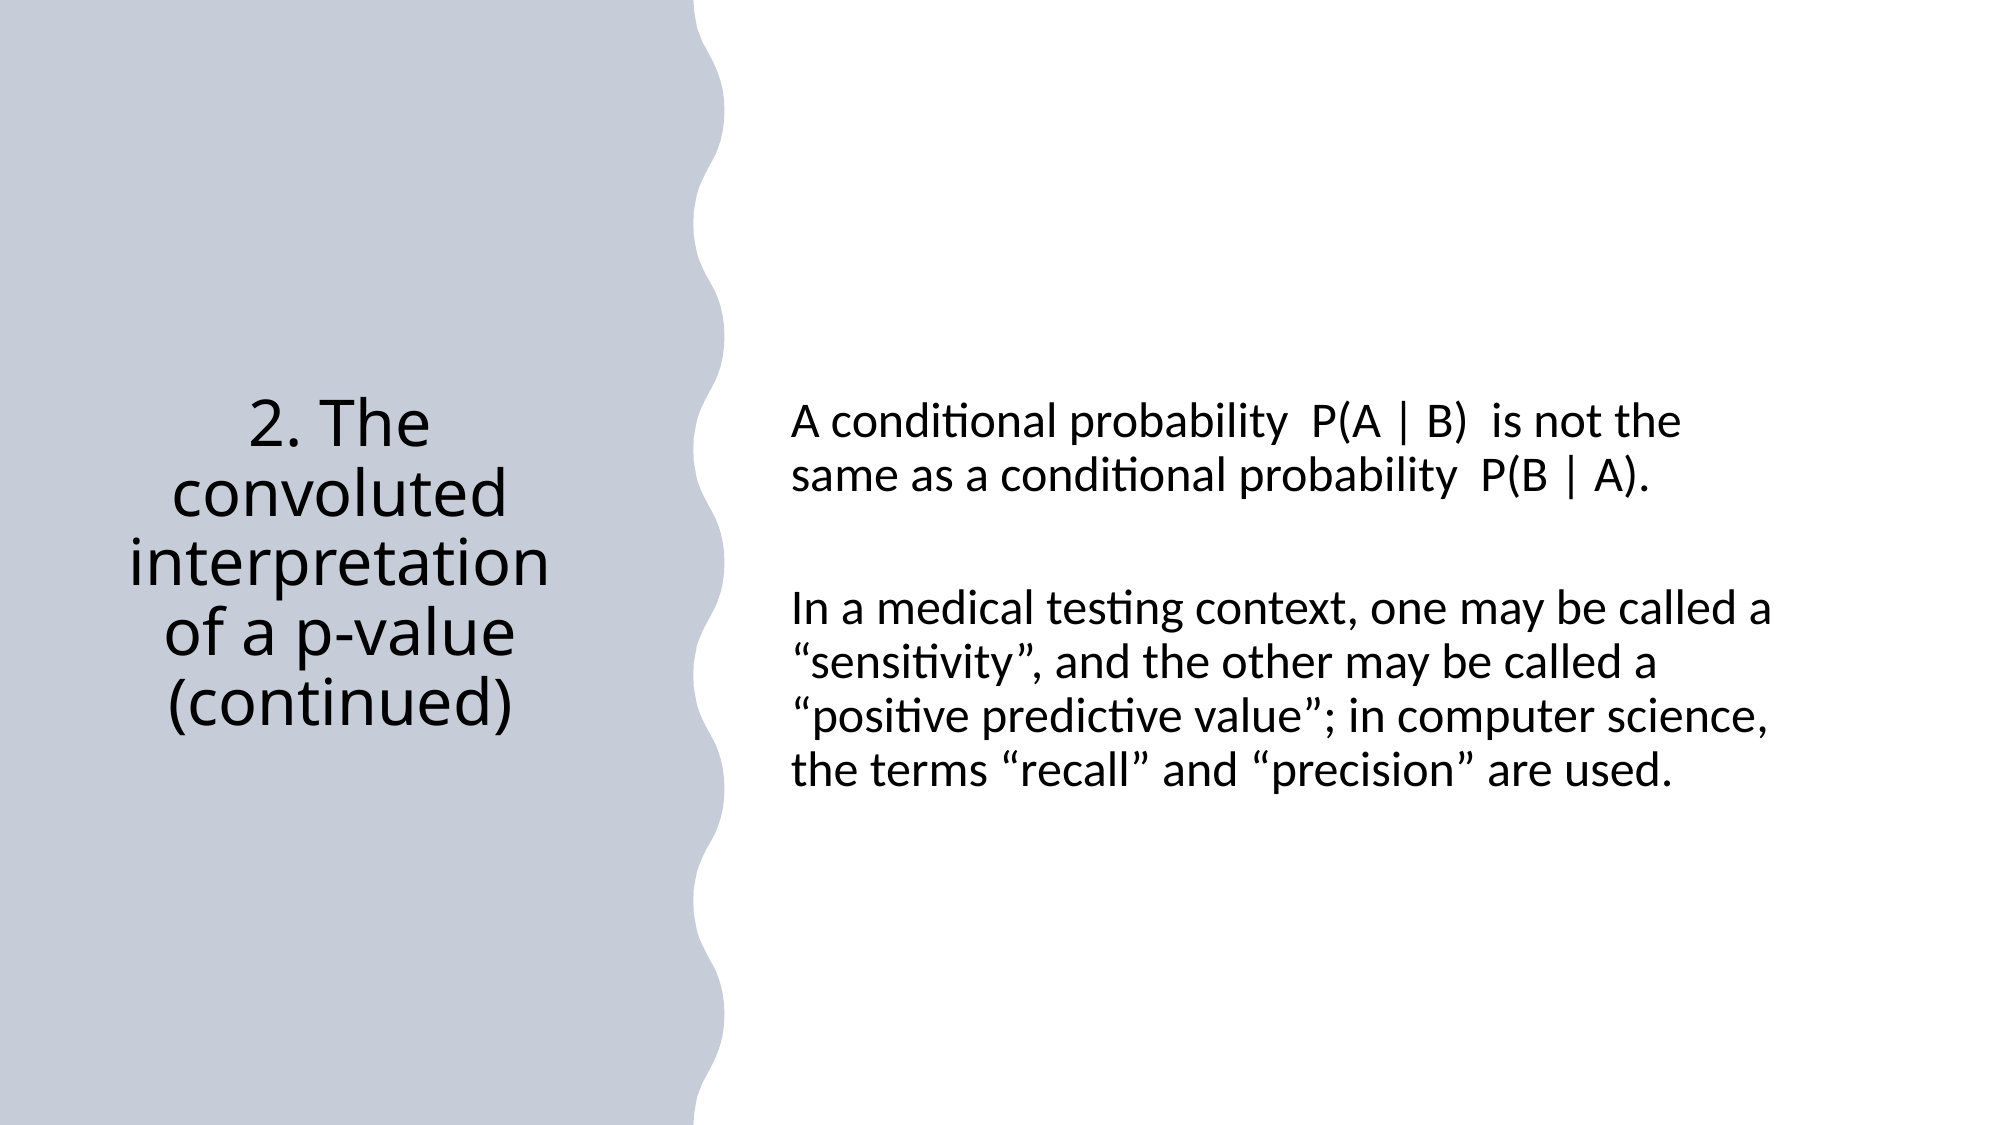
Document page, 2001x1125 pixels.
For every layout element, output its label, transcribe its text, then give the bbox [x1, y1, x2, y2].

text_box [695, 0, 2000, 1125]
title 2. The convoluted interpretation of a p-value (continued) [75, 118, 606, 747]
list A conditional probability P(A | B) is not the same as a conditional probability P(B | A). In a medical testing context, one may be called a “sensitivity”, and the other may be called a “positive predictive value”; in computer science, the terms “recall” and “precision” are used. [775, 118, 1800, 1050]
text_box [0, 0, 726, 1125]
